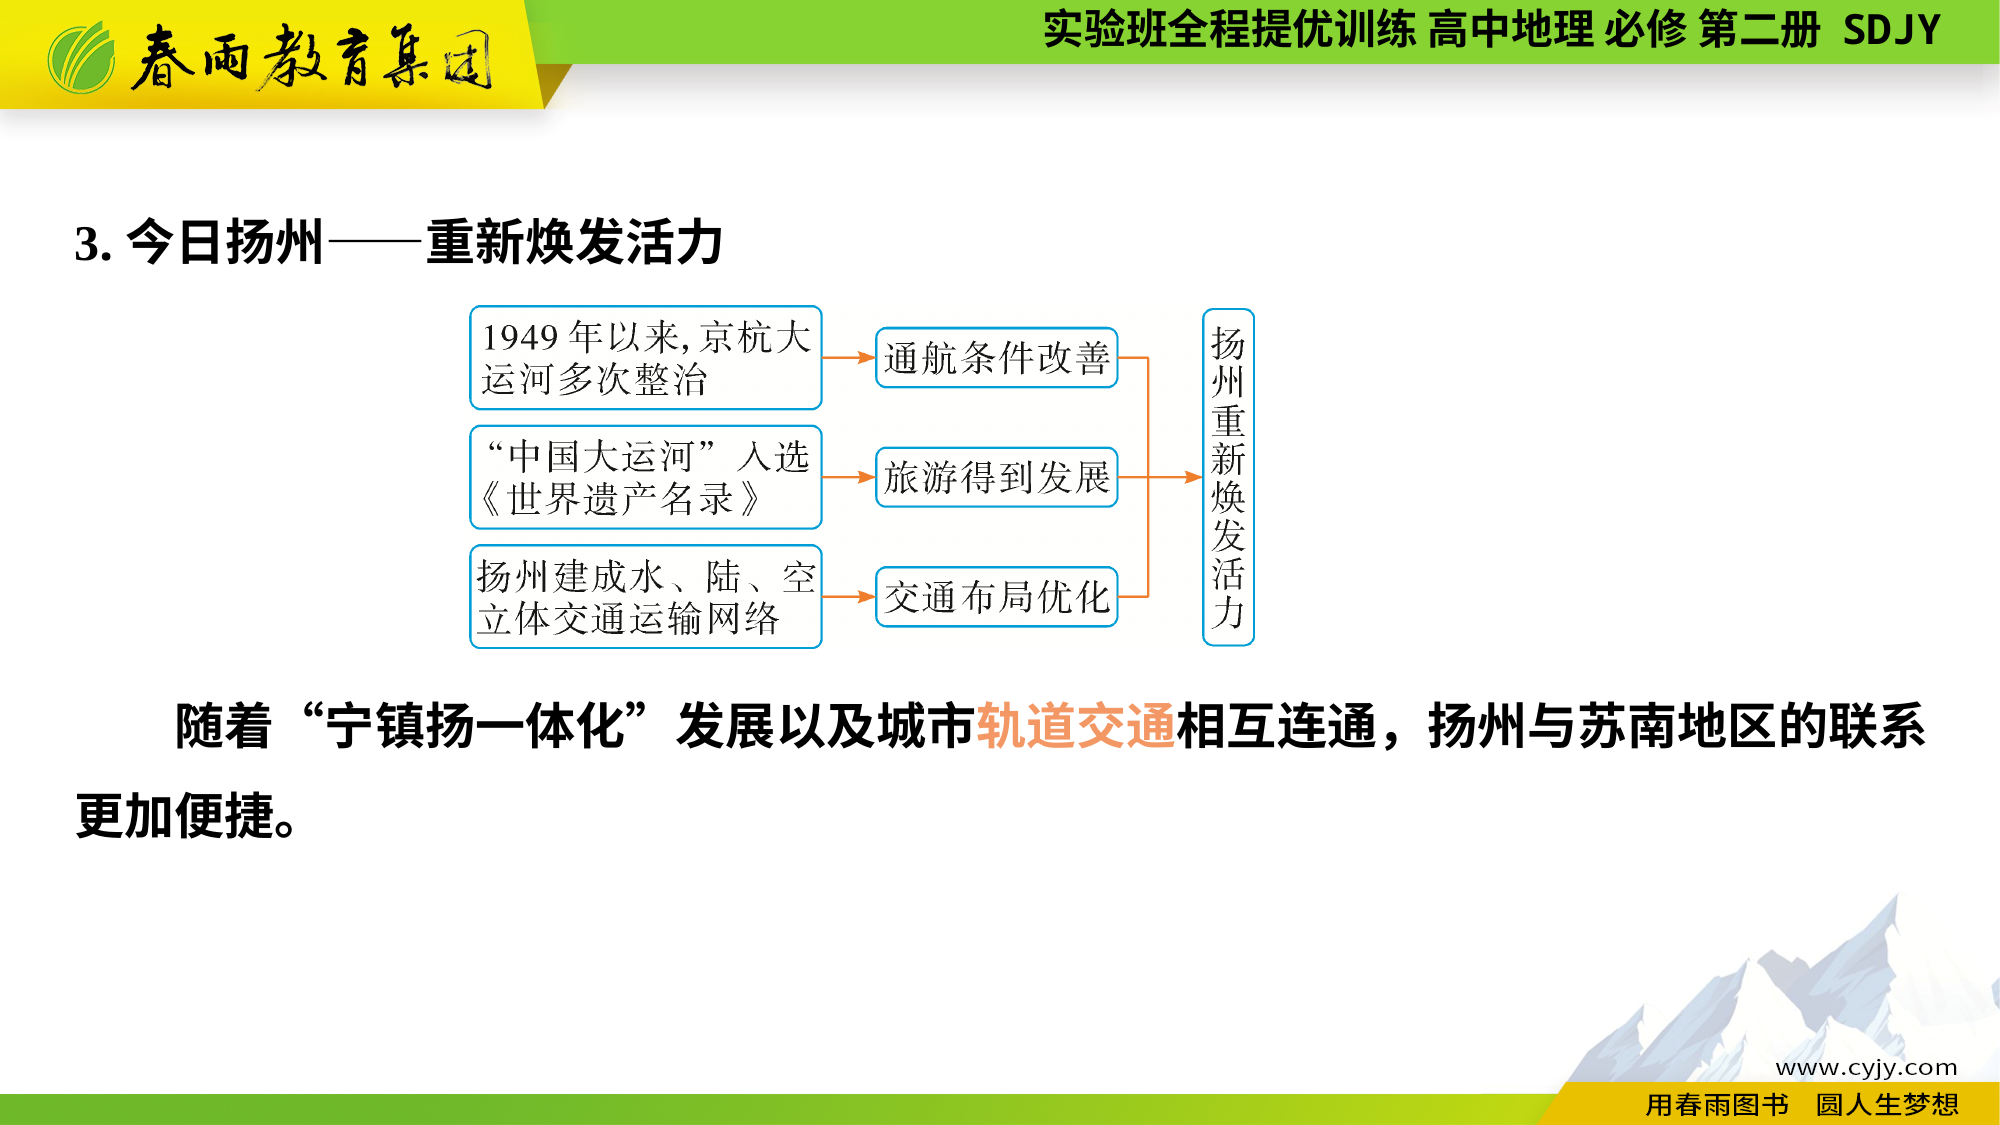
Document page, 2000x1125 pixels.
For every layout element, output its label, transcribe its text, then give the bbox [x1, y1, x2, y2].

text_box 3.今日扬州——重新焕发活力 [59, 172, 1944, 278]
picture [0, 0, 2000, 1125]
list 随着“宁镇扬一体化”发展以及城市轨道交通相互连通，扬州与苏南地区的联系更加便捷。 [59, 656, 1944, 843]
